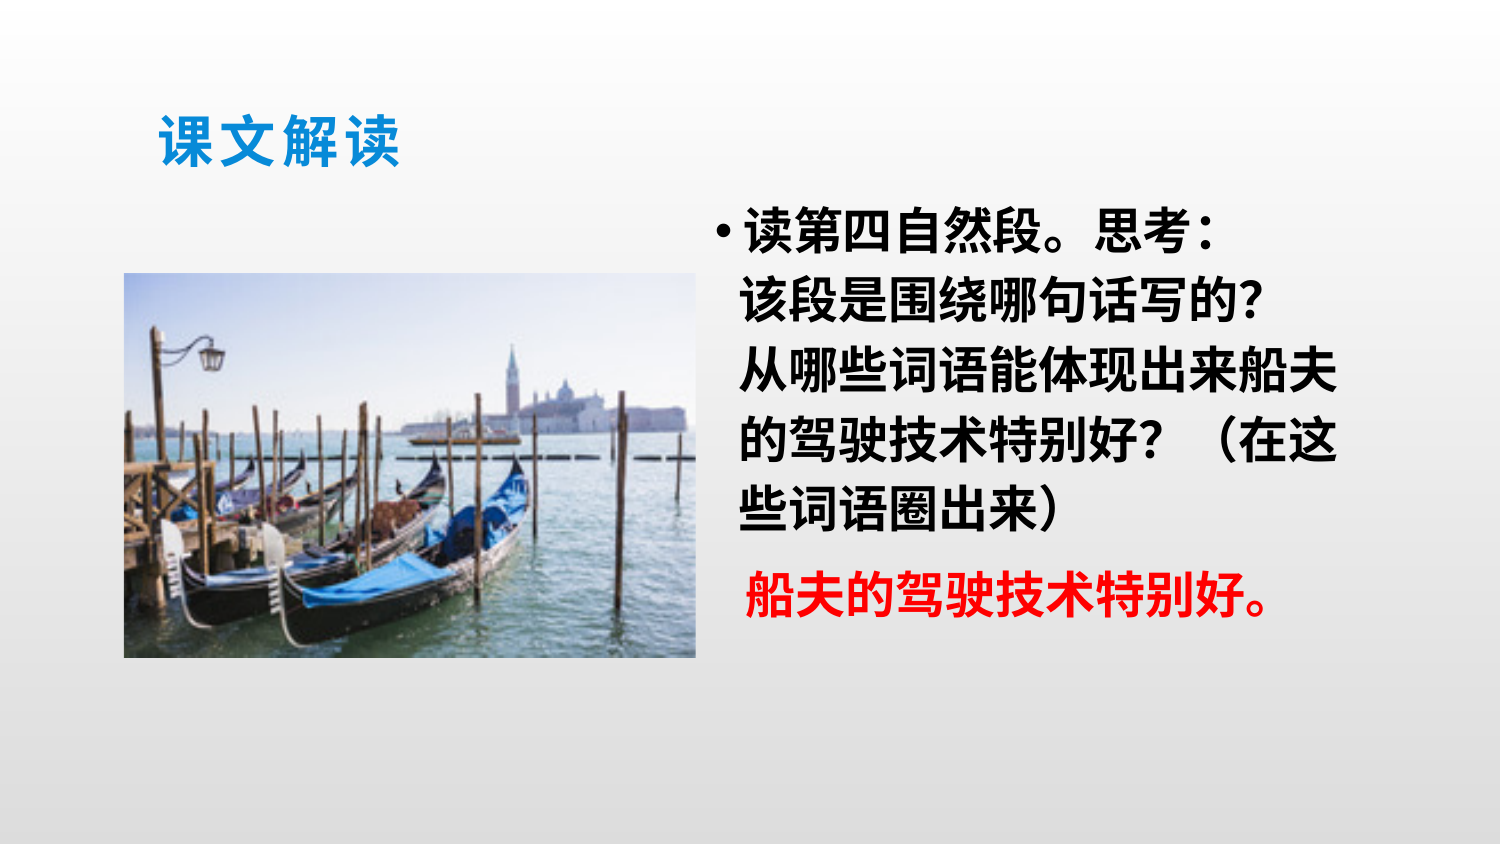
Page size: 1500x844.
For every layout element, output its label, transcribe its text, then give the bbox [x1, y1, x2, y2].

text_box 船夫的驾驶技术特别好。 [734, 558, 1308, 630]
text_box 课文解读 [146, 100, 426, 180]
text_box 读第四自然段。思考： 该段是围绕哪句话写的？ 从哪些词语能体现出来船夫 的驾驶技术特别好？（在这 些词语圈出来） [703, 200, 1446, 567]
text_box [123, 273, 697, 659]
